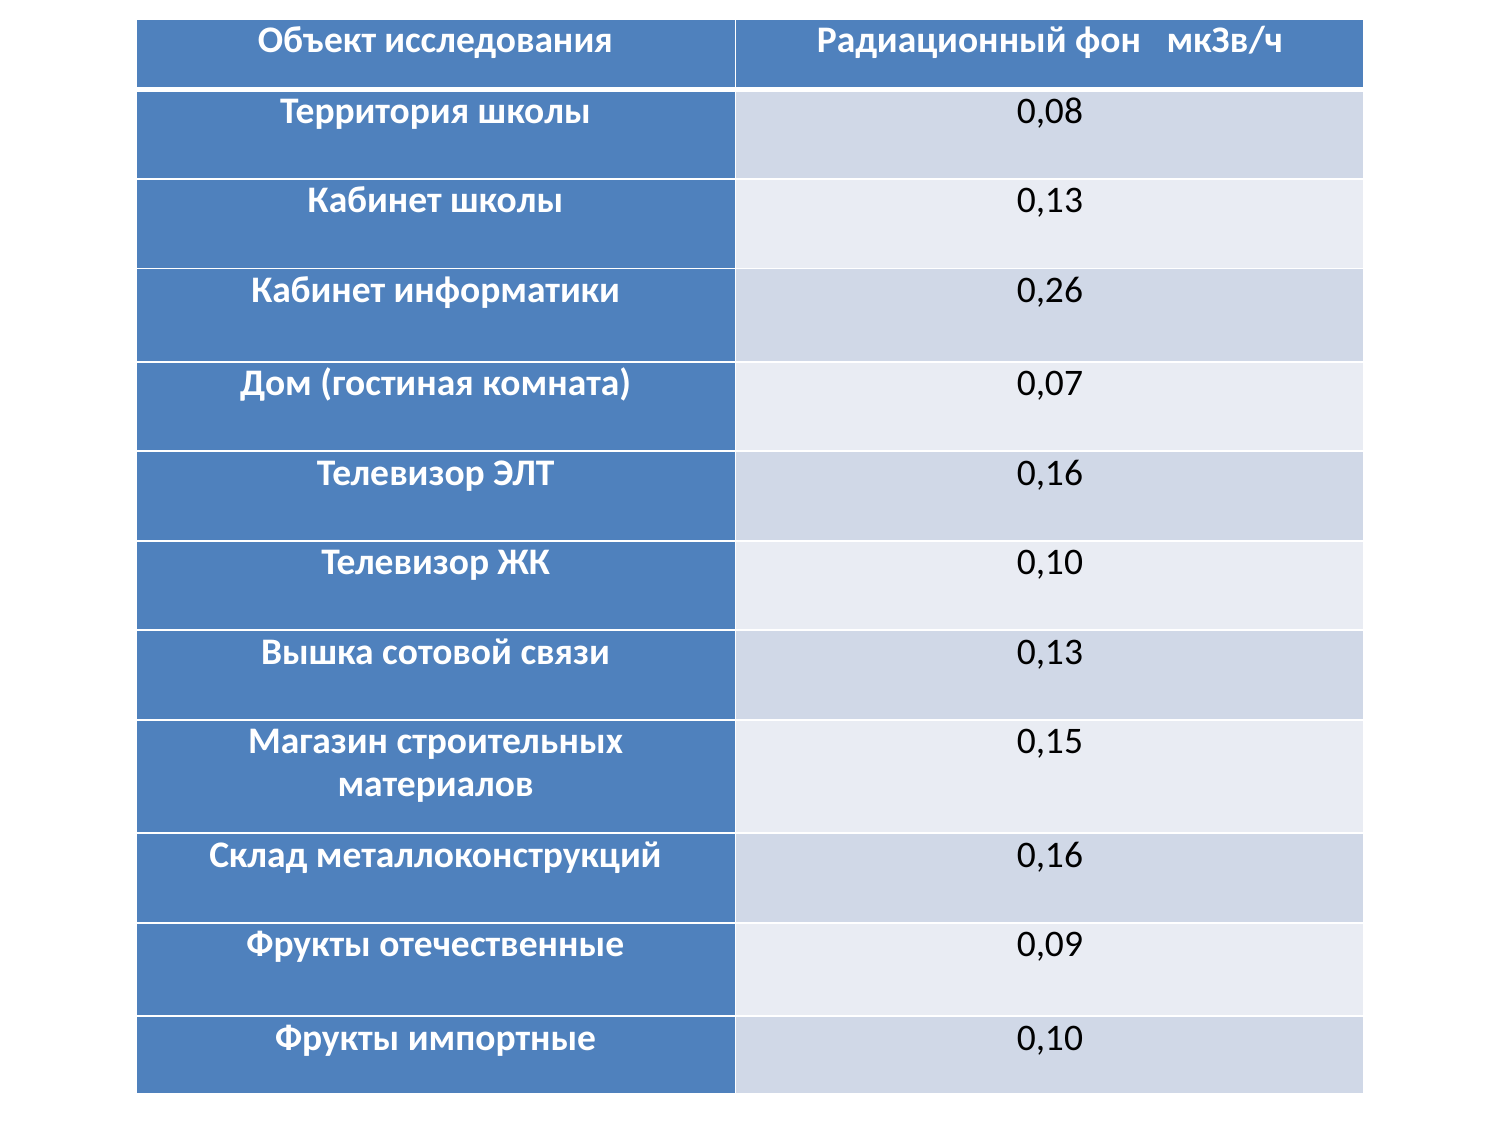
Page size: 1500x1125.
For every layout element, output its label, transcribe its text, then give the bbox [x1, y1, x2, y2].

table_header Радиационный фон мкЗв/ч [736, 20, 1363, 87]
table_cell 0,16 [736, 834, 1363, 922]
table_cell Склад металлоконструкций [137, 834, 735, 922]
table_cell Телевизор ЖК [137, 542, 735, 629]
table_cell Фрукты импортные [137, 1017, 735, 1093]
table_cell Вышка сотовой связи [137, 631, 735, 719]
table_cell Фрукты отечественные [137, 924, 735, 1015]
table_cell 0,15 [736, 721, 1363, 832]
table_cell Магазин строительных материалов [137, 721, 735, 832]
table_cell 0,13 [736, 631, 1363, 719]
table_cell 0,26 [736, 269, 1363, 361]
table_cell 0,08 [736, 92, 1363, 178]
table_cell Телевизор ЭЛТ [137, 452, 735, 540]
table_cell Дом (гостиная комната) [137, 363, 735, 450]
table_header Объект исследования [137, 20, 735, 87]
table_cell Кабинет школы [137, 180, 735, 268]
table_cell 0,07 [736, 363, 1363, 450]
table_cell 0,13 [736, 180, 1363, 268]
table_cell 0,09 [736, 924, 1363, 1015]
table_cell Территория школы [137, 92, 735, 178]
table_cell Кабинет информатики [137, 269, 735, 361]
table_cell 0,16 [736, 452, 1363, 540]
table_cell 0,10 [736, 542, 1363, 629]
table_cell 0,10 [736, 1017, 1363, 1093]
